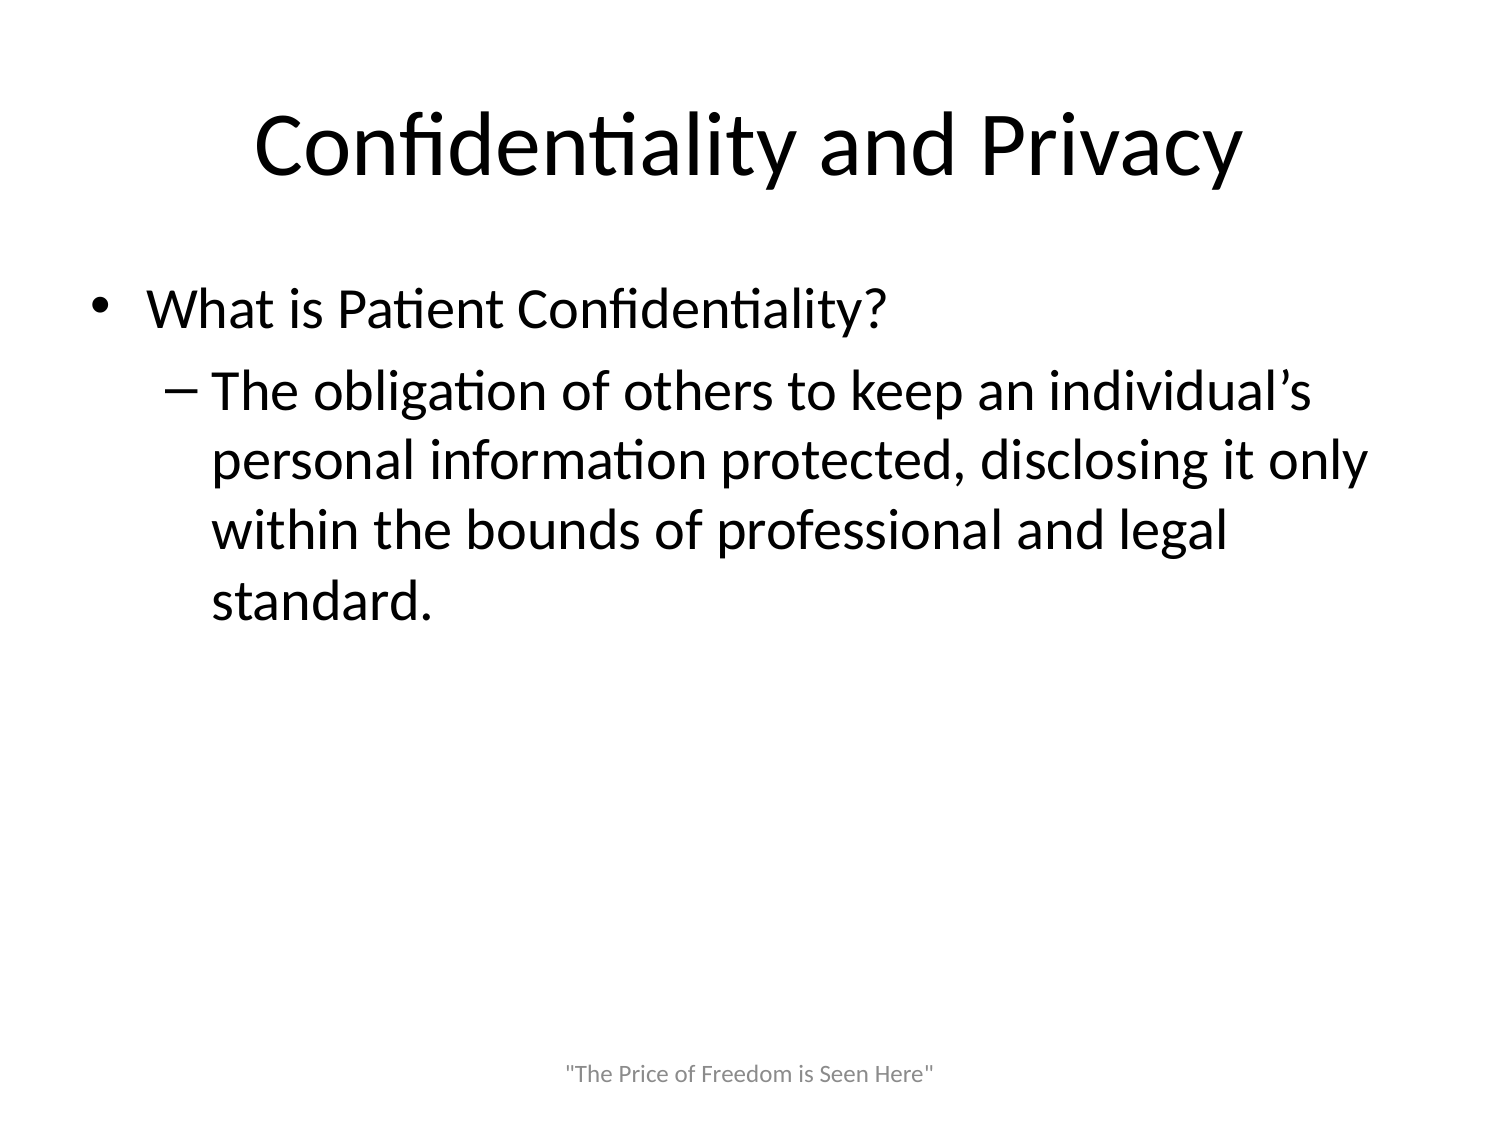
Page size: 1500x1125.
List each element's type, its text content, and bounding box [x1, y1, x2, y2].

footer "The Price of Freedom is Seen Here" [512, 1042, 988, 1103]
list What is Patient Confidentiality? The obligation of others to keep an individual’s personal information protected, disclosing it only within the bounds of professional and legal standard. [75, 262, 1425, 1005]
title Confidentiality and Privacy [75, 45, 1425, 233]
